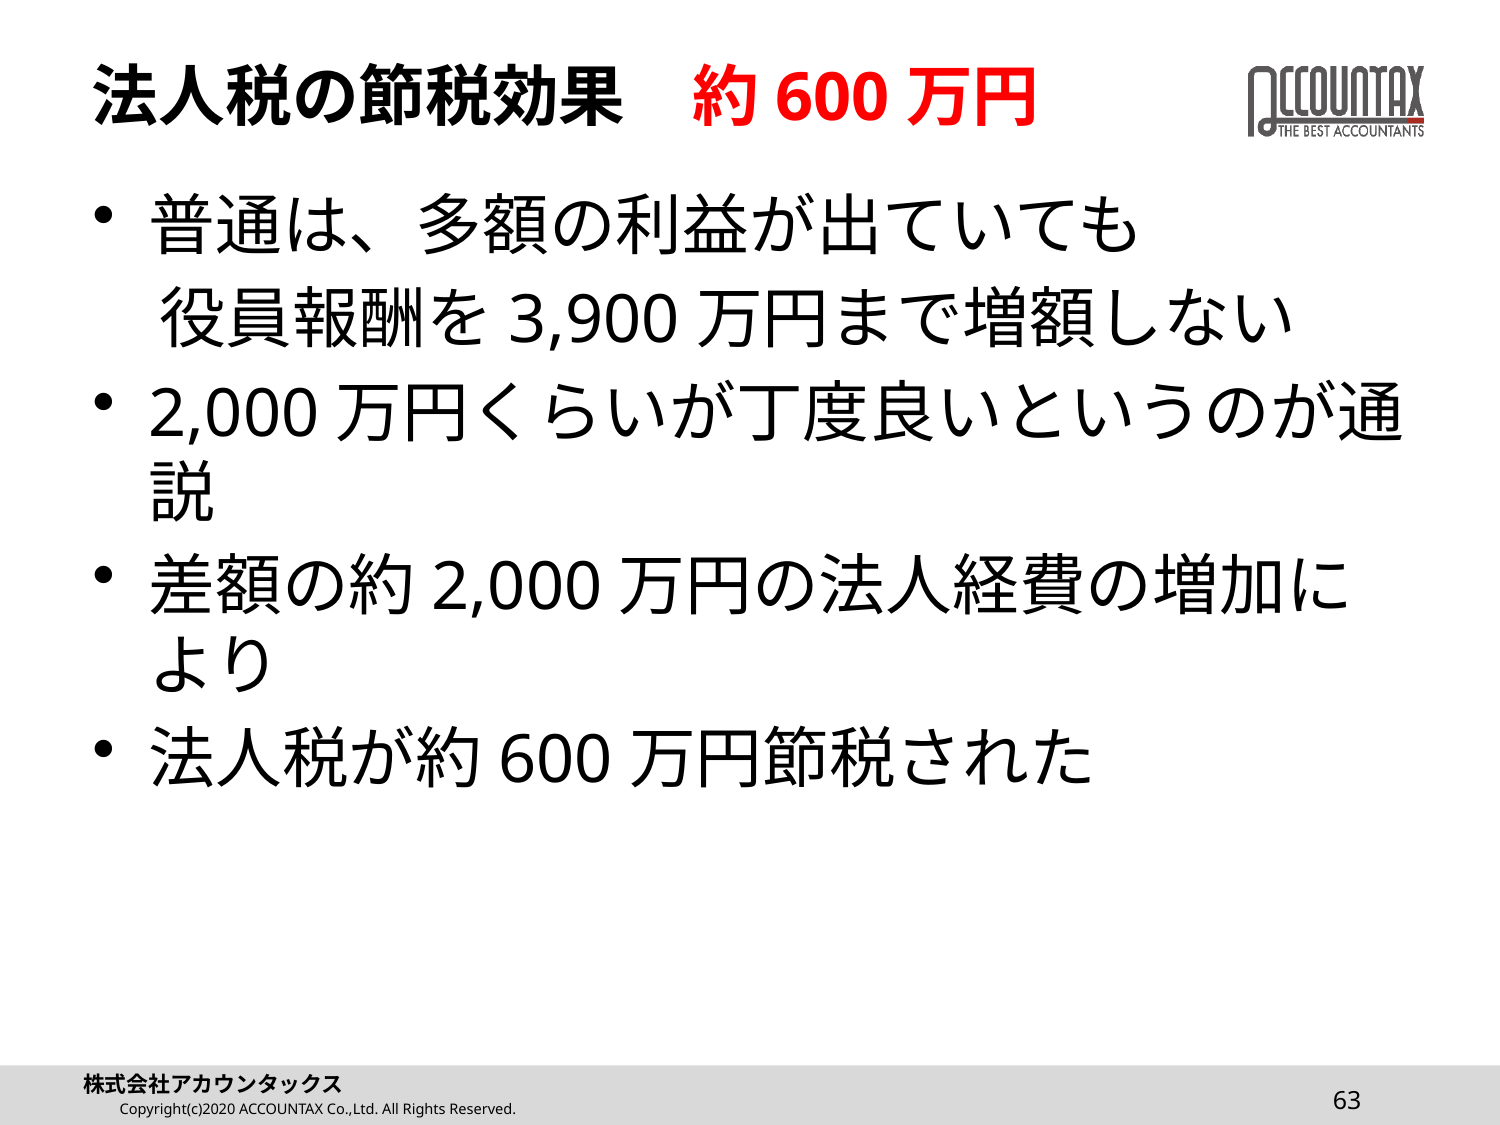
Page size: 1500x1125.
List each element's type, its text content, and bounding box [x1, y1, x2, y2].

picture [1353, 66, 1424, 137]
list 普通は、多額の利益が出ていても 役員報酬を3,900万円まで増額しない 2,000万円くらいが丁度良いというのが通説 差額の約2,000万円の法人経費の増加により 法人税が約600万円節税された [77, 175, 1428, 918]
slide_number 63 [1269, 1077, 1425, 1125]
title 法人税の節税効果 約600万円 [76, 31, 1353, 157]
